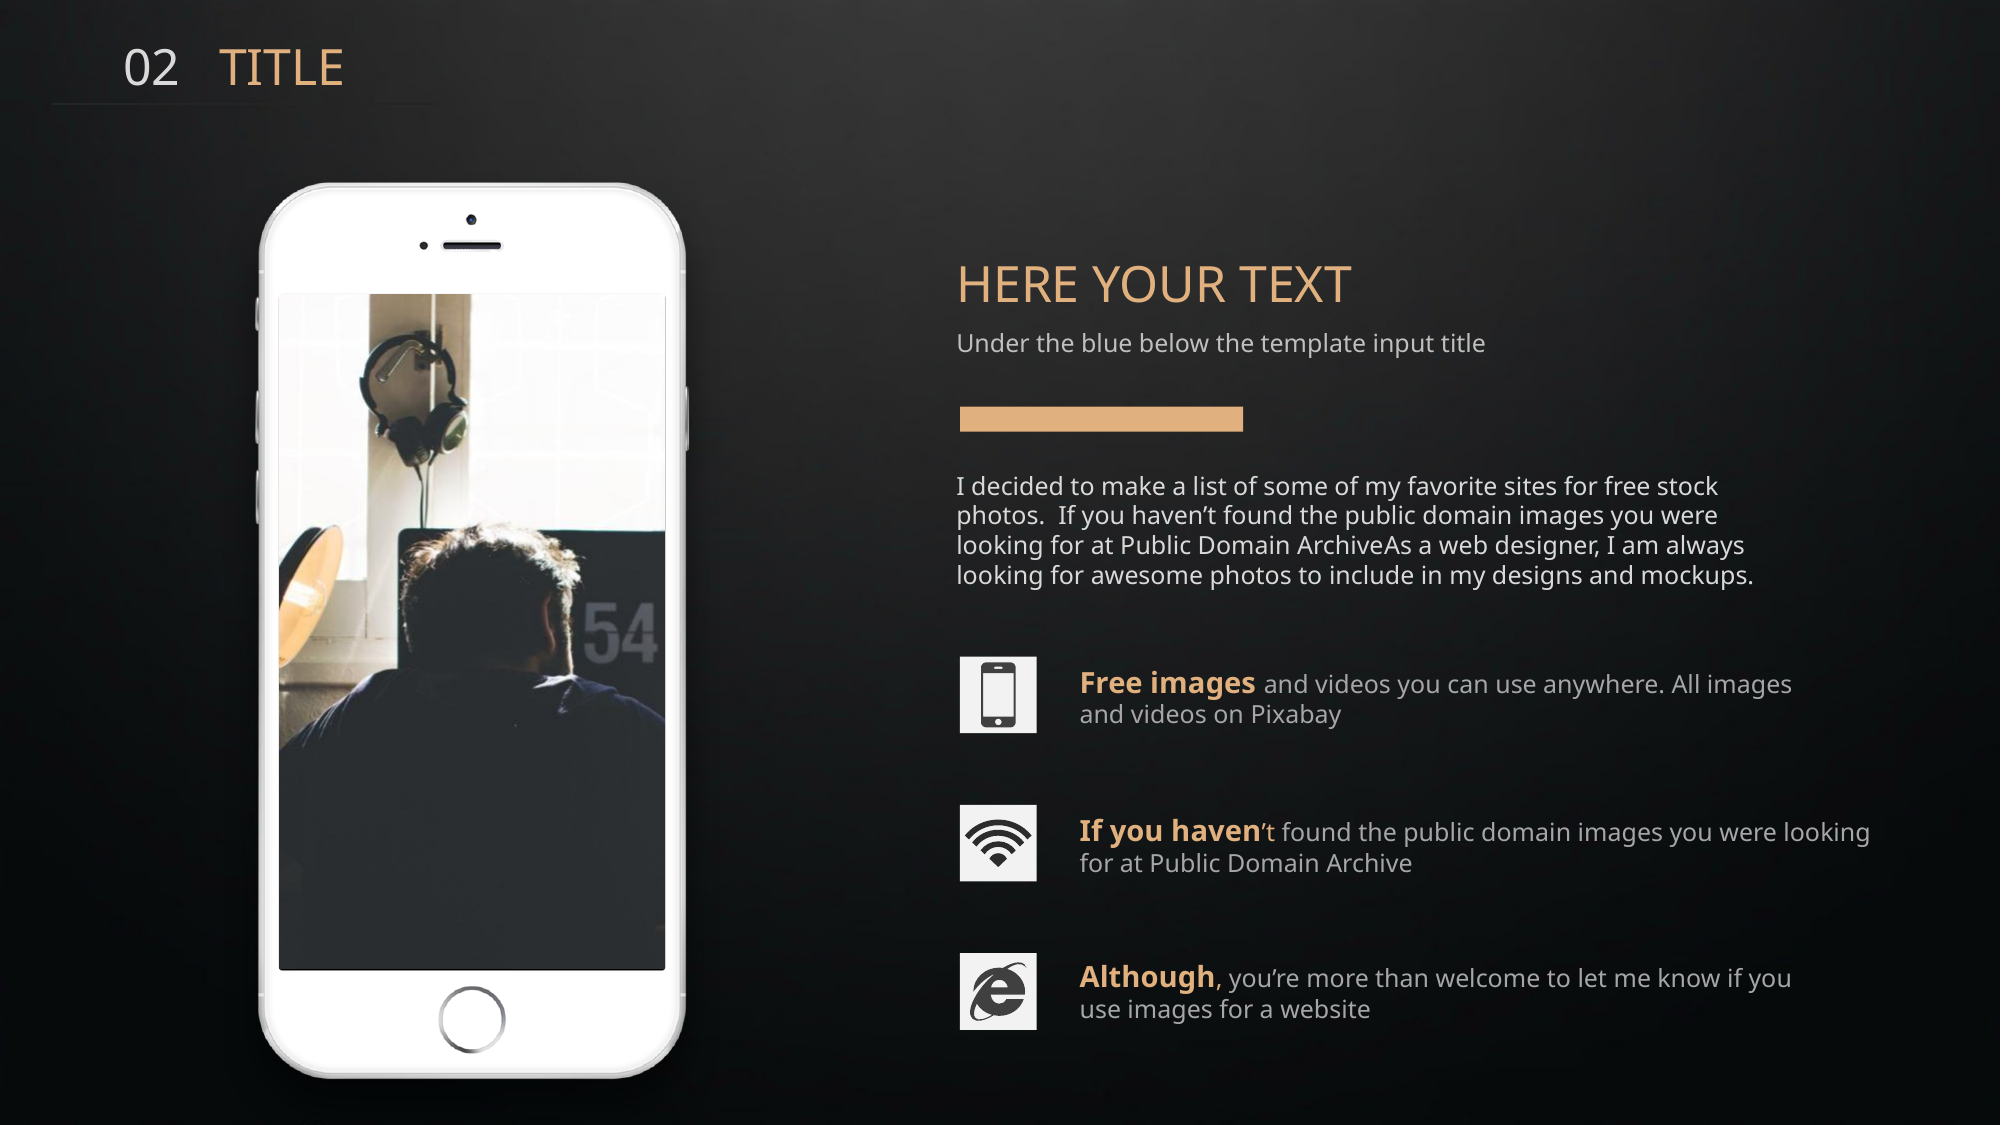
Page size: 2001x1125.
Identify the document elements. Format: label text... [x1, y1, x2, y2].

text_box [959, 406, 1244, 433]
text_box [959, 655, 1038, 734]
text_box 02 TITLE [107, 28, 362, 103]
text_box [988, 852, 1009, 869]
text_box I decided to make a list of some of my favorite sites for free stock photos. If you haven’t found the public domain images you were looking for at Public Domain ArchiveAs a web designer, I am always looking for awesome photos to include in my designs and mockups. [941, 462, 1797, 598]
text_box If you haven’t found the public domain images you were looking for at Public Domain Archive [1064, 804, 1895, 885]
text_box [969, 961, 1028, 1022]
text_box [959, 952, 1038, 1031]
picture [0, 0, 2000, 1125]
text_box [981, 662, 1016, 728]
text_box Under the blue below the template input title [941, 320, 1545, 366]
text_box [963, 818, 1034, 848]
text_box HERE YOUR TEXT [941, 244, 1424, 320]
text_box [979, 840, 1018, 856]
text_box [215, 161, 729, 1125]
text_box [959, 804, 1038, 882]
text_box Free images and videos you can use anywhere. All images and videos on Pixabay [1064, 656, 1830, 737]
text_box Although, you’re more than welcome to let me know if you use images for a website [1064, 951, 1833, 1031]
